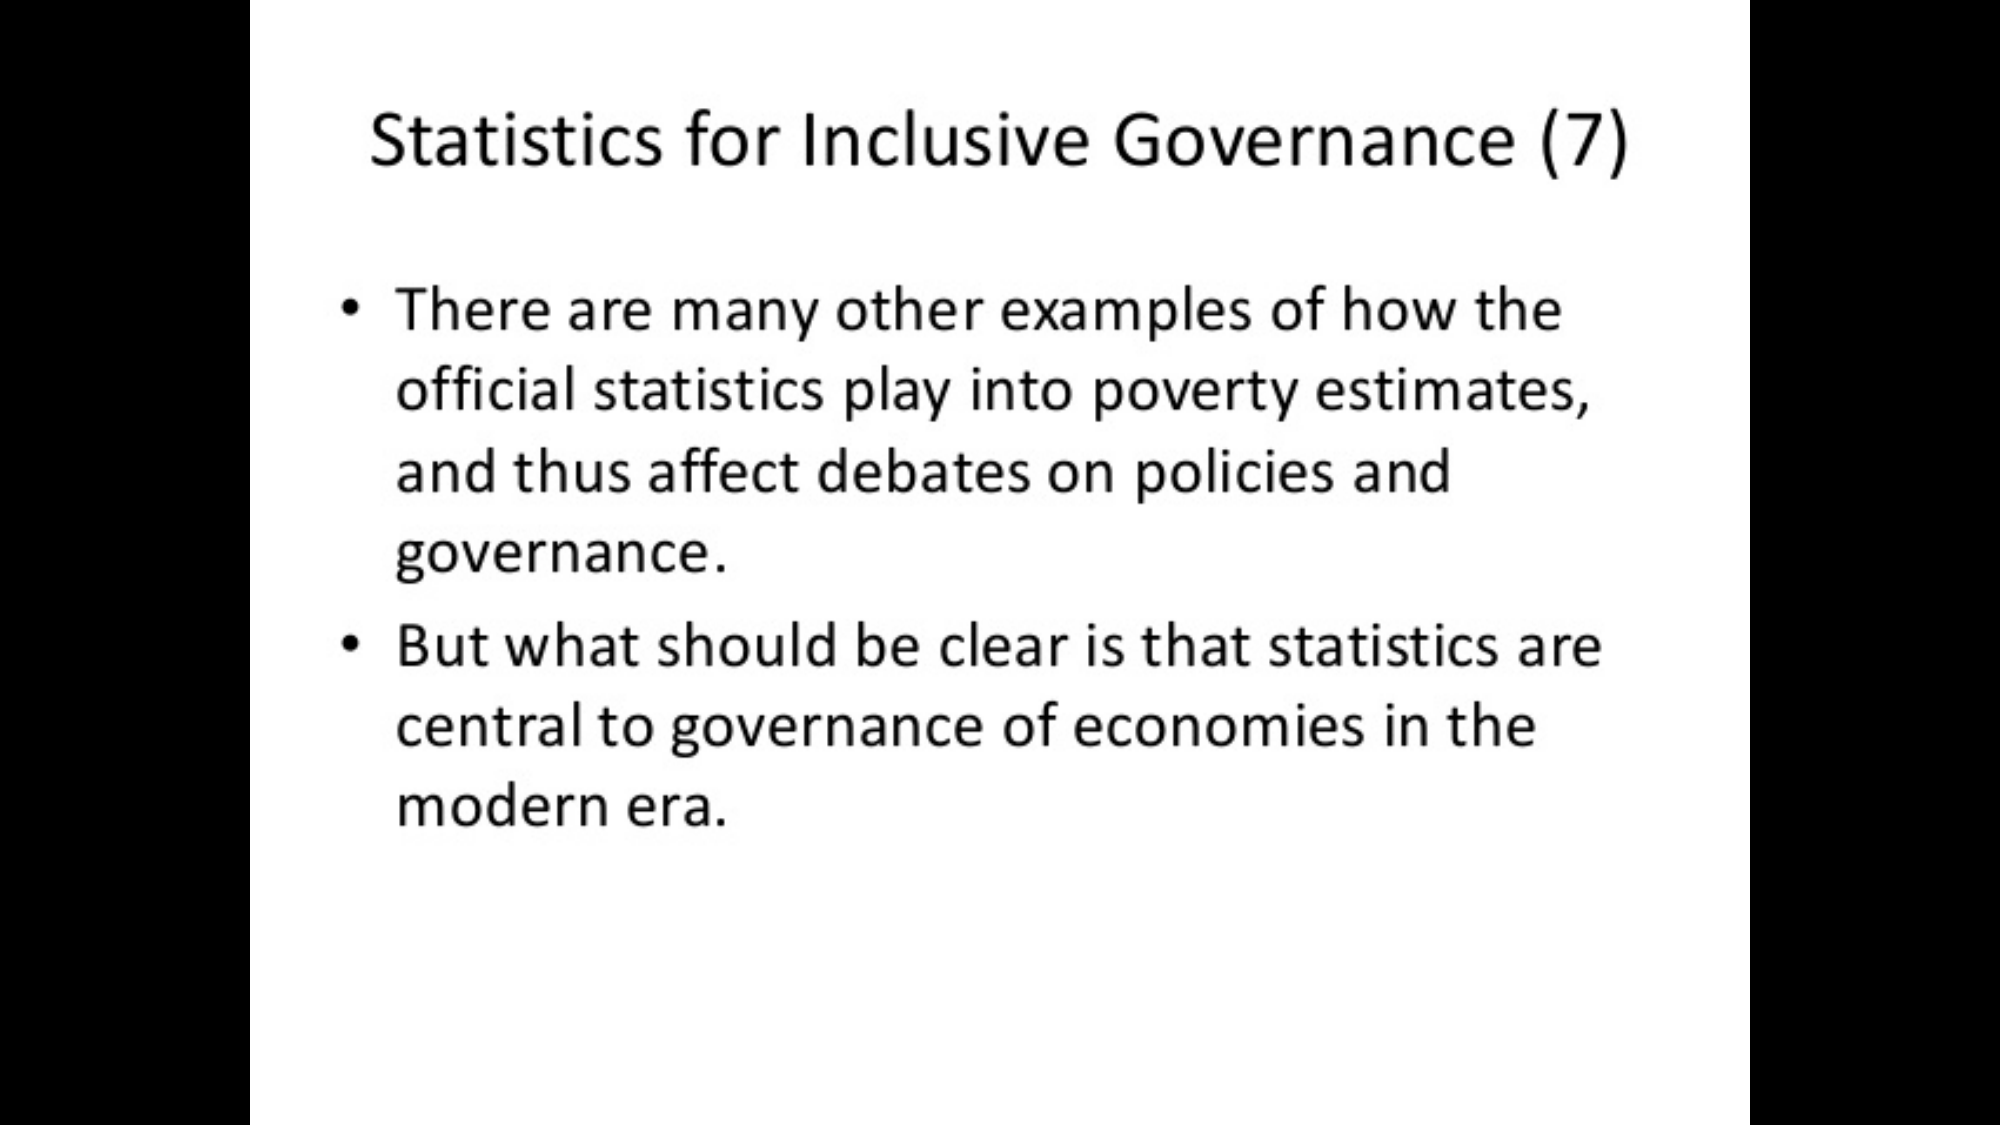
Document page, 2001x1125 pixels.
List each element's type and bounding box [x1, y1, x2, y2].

picture [250, 0, 1750, 1125]
